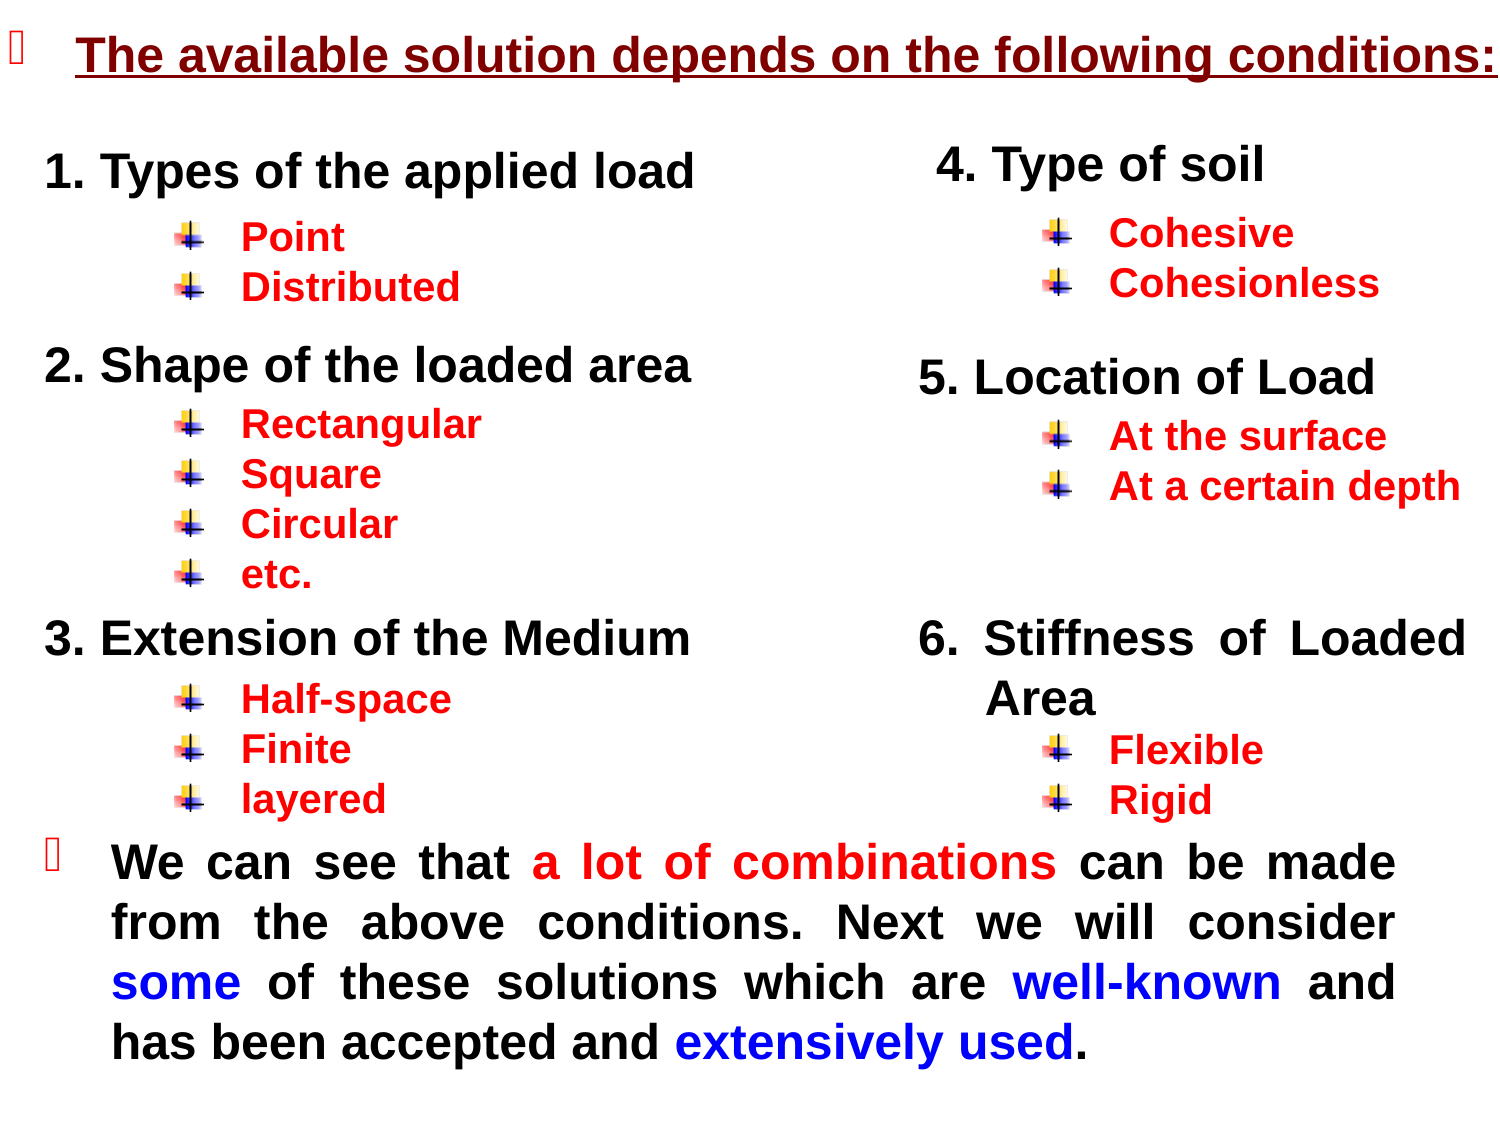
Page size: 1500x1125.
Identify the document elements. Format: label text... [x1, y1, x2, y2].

picture [1042, 216, 1072, 246]
text_box At the surface At a certain depth [1027, 401, 1500, 516]
picture [174, 457, 204, 487]
text_box 6. Stiffness of Loaded Area [903, 597, 1483, 733]
text_box Cohesive Cohesionless [1027, 198, 1465, 314]
picture [174, 407, 204, 437]
picture [174, 507, 204, 537]
text_box 2. Shape of the loaded area [29, 325, 715, 400]
text_box 1. Types of the applied load [29, 131, 727, 206]
picture [174, 219, 204, 250]
text_box 3. Extension of the Medium [29, 597, 715, 673]
picture [1042, 782, 1072, 812]
text_box We can see that a lot of combinations can be made from the above conditions. Next we will consider some of these solutions which are well-known and has been accepted and extensively used. [29, 822, 1412, 1078]
picture [174, 732, 204, 762]
text_box 4. Type of soil [921, 124, 1300, 200]
text_box The available solution depends on the following conditions: [0, 15, 1500, 90]
picture [1042, 266, 1072, 296]
picture [1042, 468, 1072, 499]
picture [174, 557, 204, 587]
text_box 5. Location of Load [903, 337, 1483, 412]
picture [1042, 732, 1072, 762]
picture [1042, 418, 1072, 449]
text_box Half-space Finite layered [159, 664, 526, 822]
picture [174, 270, 204, 300]
text_box Flexible Rigid [1027, 715, 1311, 822]
text_box Point Distributed [159, 202, 502, 318]
picture [174, 682, 204, 712]
picture [174, 782, 204, 812]
text_box Rectangular Square Circular etc. [159, 389, 597, 597]
